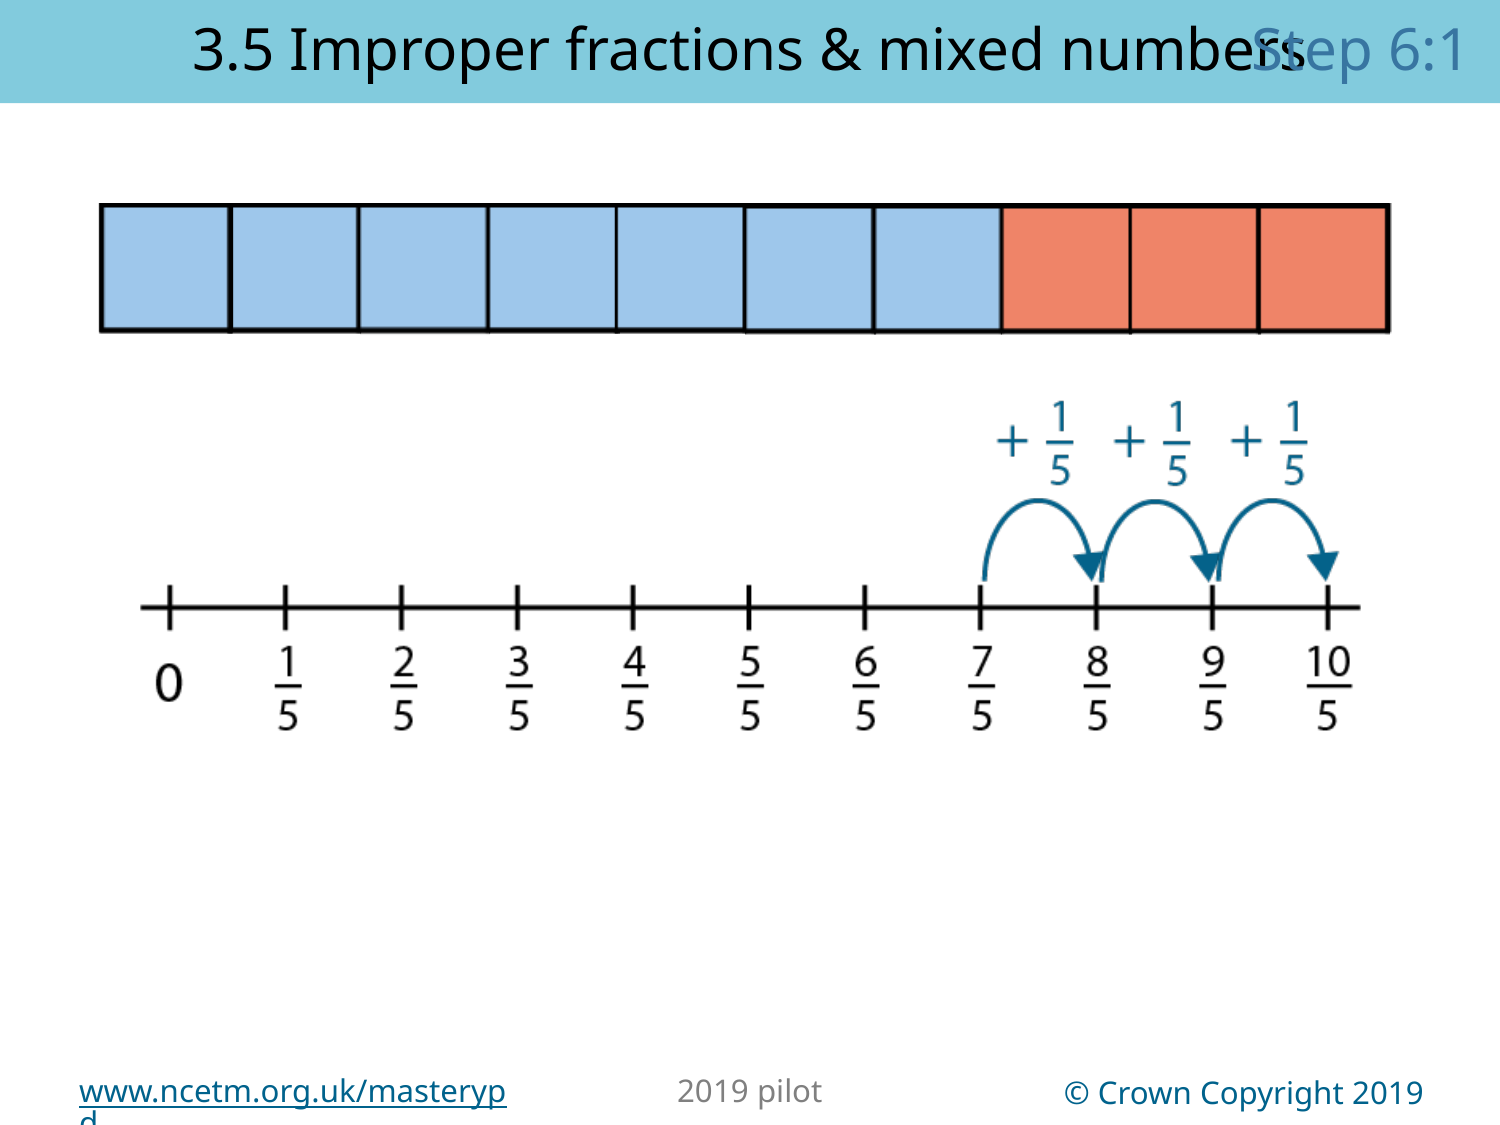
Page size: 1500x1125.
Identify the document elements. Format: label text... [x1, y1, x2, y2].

picture [101, 387, 1399, 769]
picture [33, 203, 1460, 370]
list Step 6:1 [0, 0, 1500, 104]
